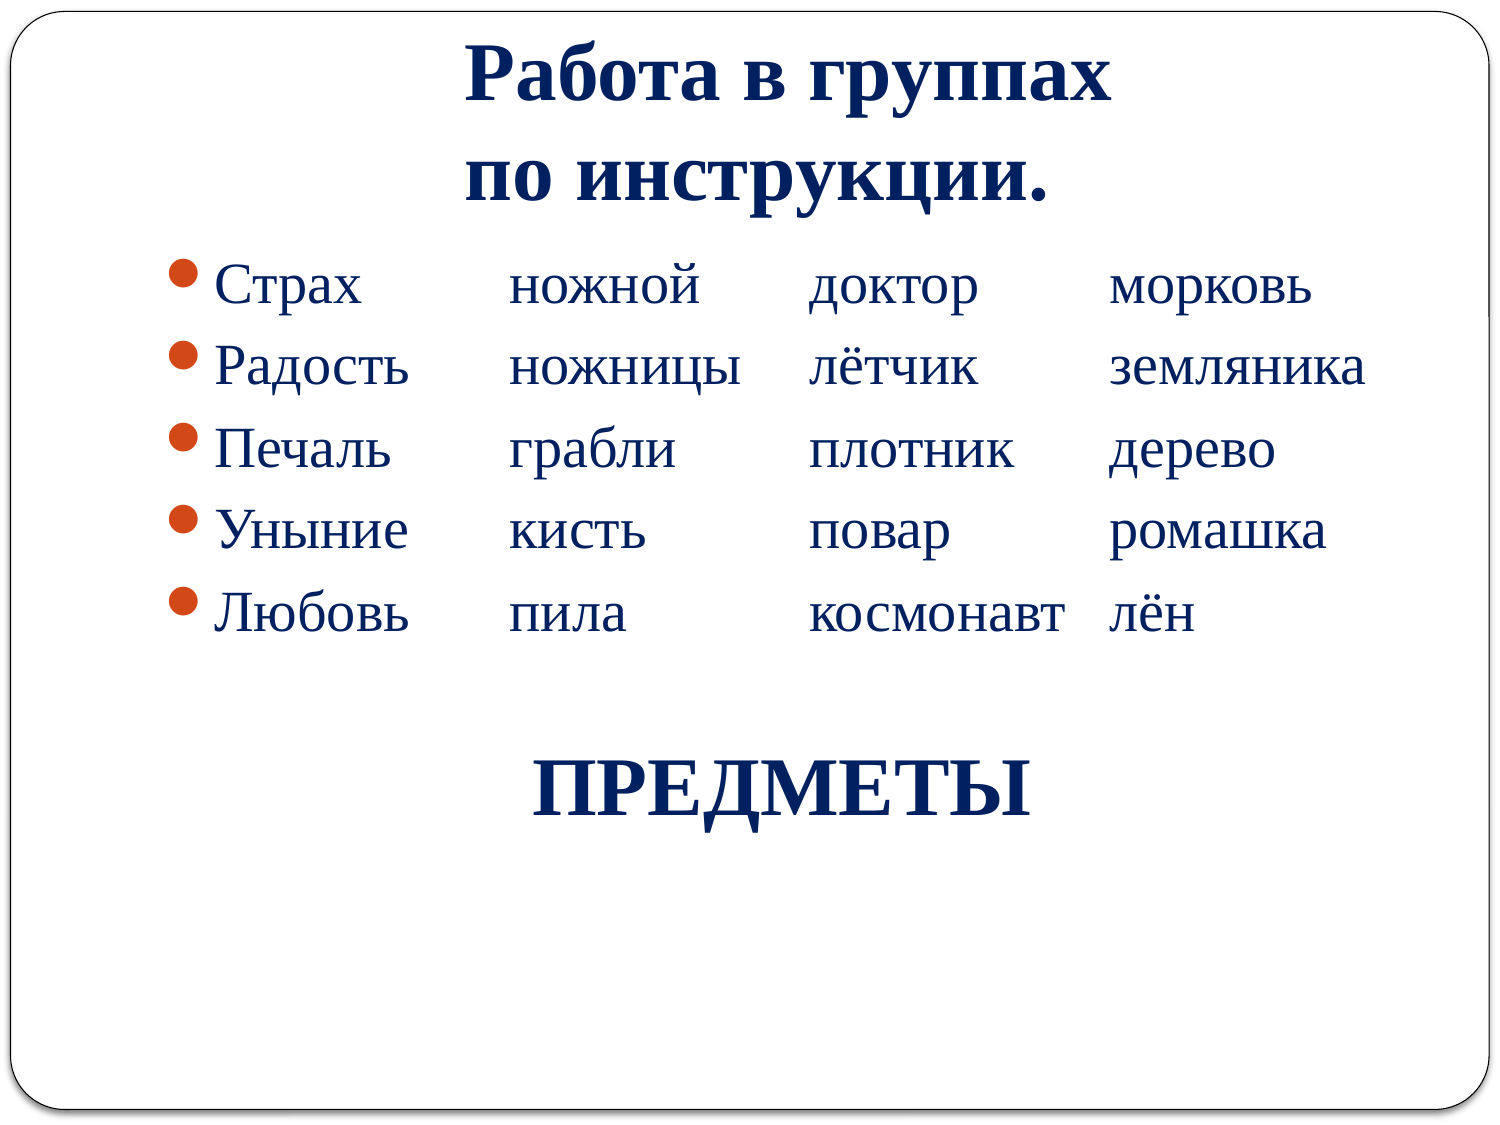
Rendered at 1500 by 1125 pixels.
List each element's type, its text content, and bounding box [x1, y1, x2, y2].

list Страх ножной доктор морковь Радость ножницы лётчик земляника Печаль грабли плотник дерево Уныние кисть повар ромашка Любовь пила космонавт лён ПРЕДМЕТЫ [150, 237, 1425, 988]
title Работа в группах по инструкции. [150, 45, 1425, 233]
